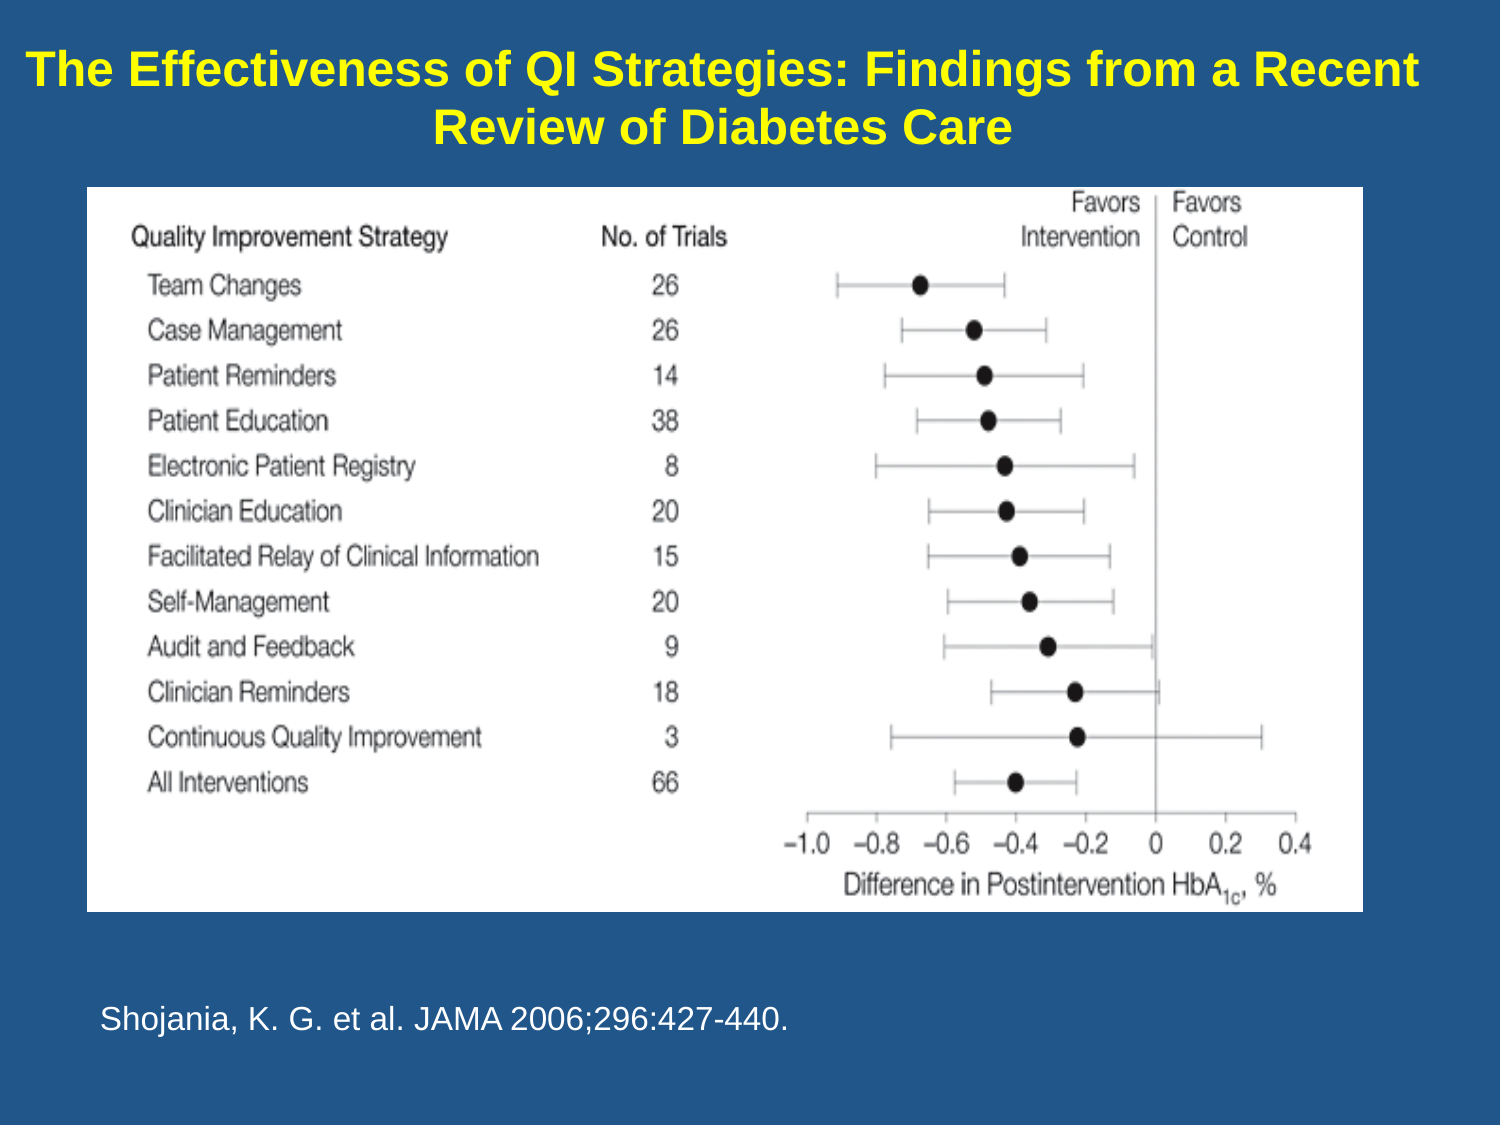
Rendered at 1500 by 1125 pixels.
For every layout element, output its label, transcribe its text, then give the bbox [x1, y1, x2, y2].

picture [87, 187, 1363, 912]
text_box The Effectiveness of QI Strategies: Findings from a Recent Review of Diabetes Care [0, 40, 1447, 157]
text_box Shojania, K. G. et al. JAMA 2006;296:427-440. [99, 999, 1185, 1039]
